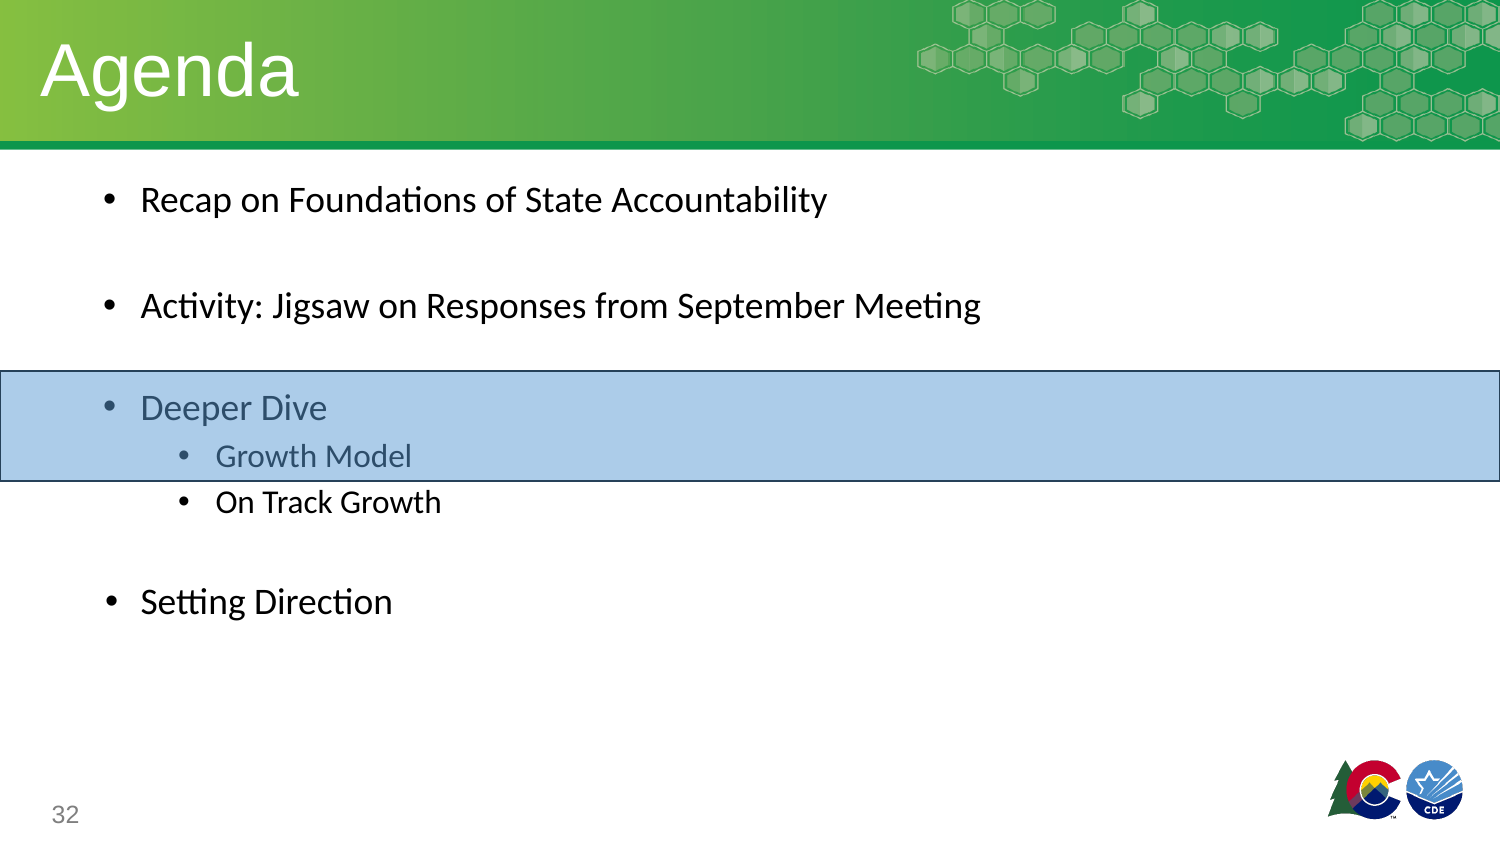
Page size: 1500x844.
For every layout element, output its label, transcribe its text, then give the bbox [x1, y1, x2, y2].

list Recap on Foundations of State Accountability Activity: Jigsaw on Responses from September Meeting Deeper Dive Growth Model On Track Growth Setting Direction [103, 180, 1397, 370]
picture [0, 0, 1500, 150]
title Agenda [40, 31, 1038, 125]
text_box [0, 370, 1500, 481]
slide_number 32 [36, 790, 375, 836]
list Recap on Foundations of State Accountability Activity: Jigsaw on Responses from September Meeting Deeper Dive Growth Model On Track Growth Setting Direction [103, 481, 1397, 751]
picture [1327, 759, 1463, 820]
